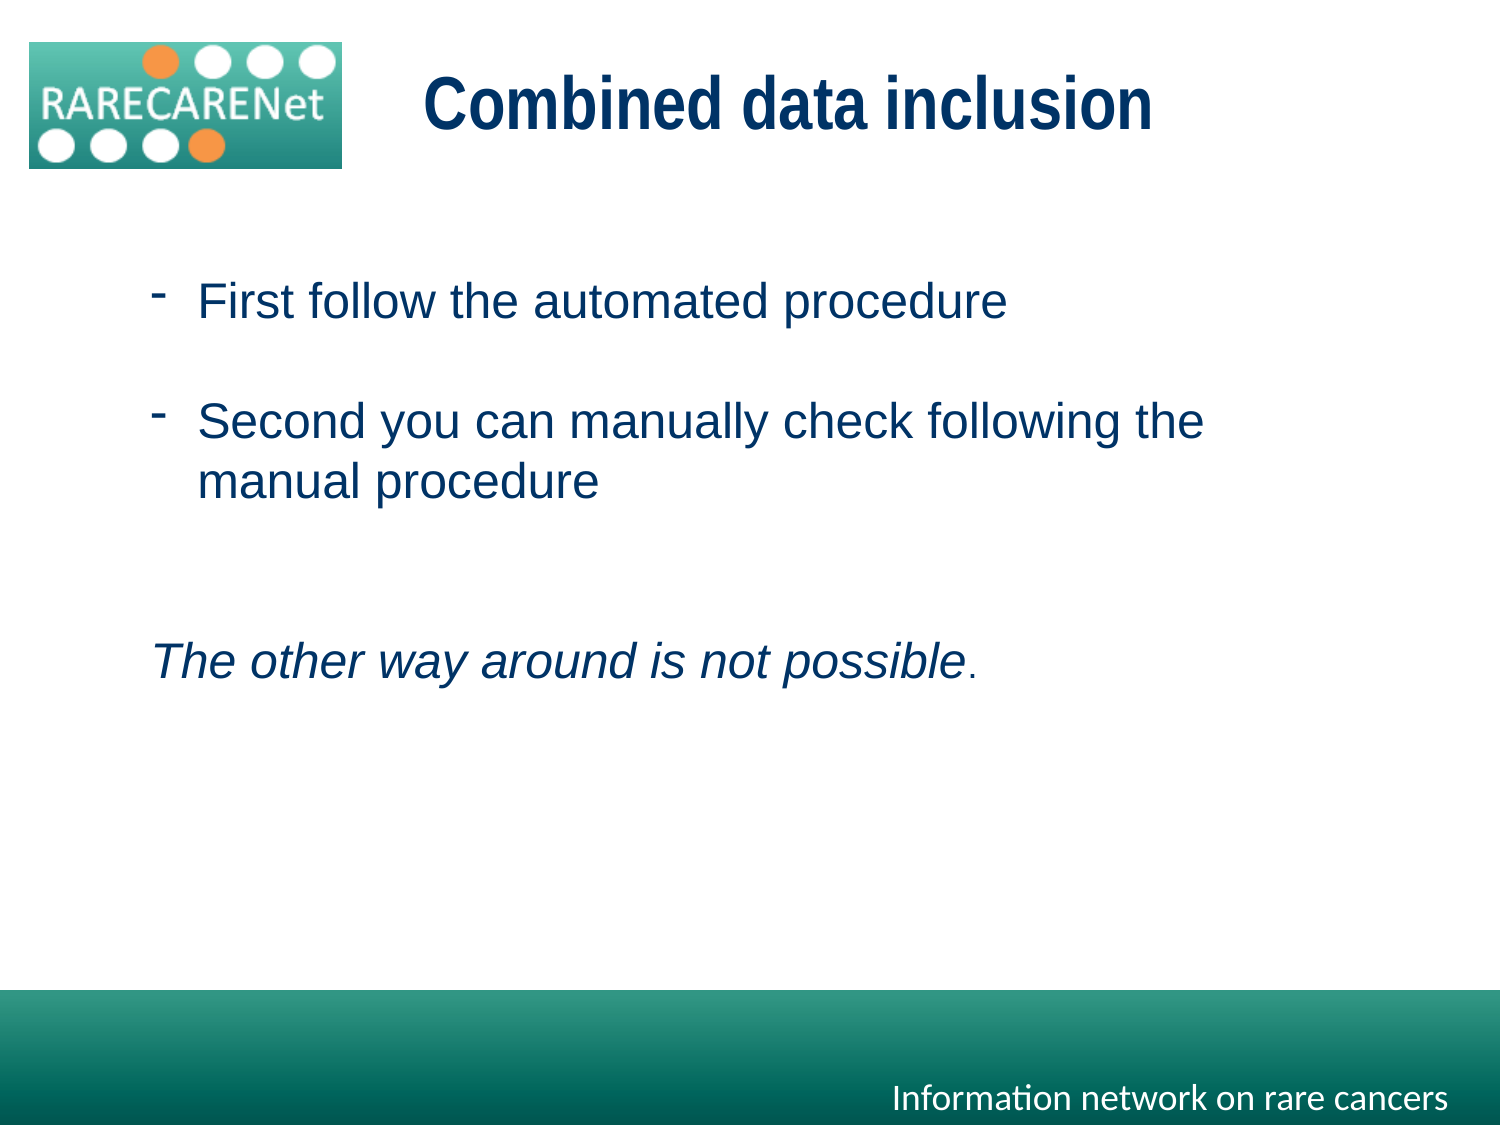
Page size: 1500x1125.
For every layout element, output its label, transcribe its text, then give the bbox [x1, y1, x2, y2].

text_box First follow the automated procedure Second you can manually check following the manual procedure The other way around is not possible. [135, 260, 1294, 786]
text_box Combined data inclusion [409, 57, 1170, 153]
picture [29, 42, 342, 169]
picture [0, 990, 1500, 1125]
